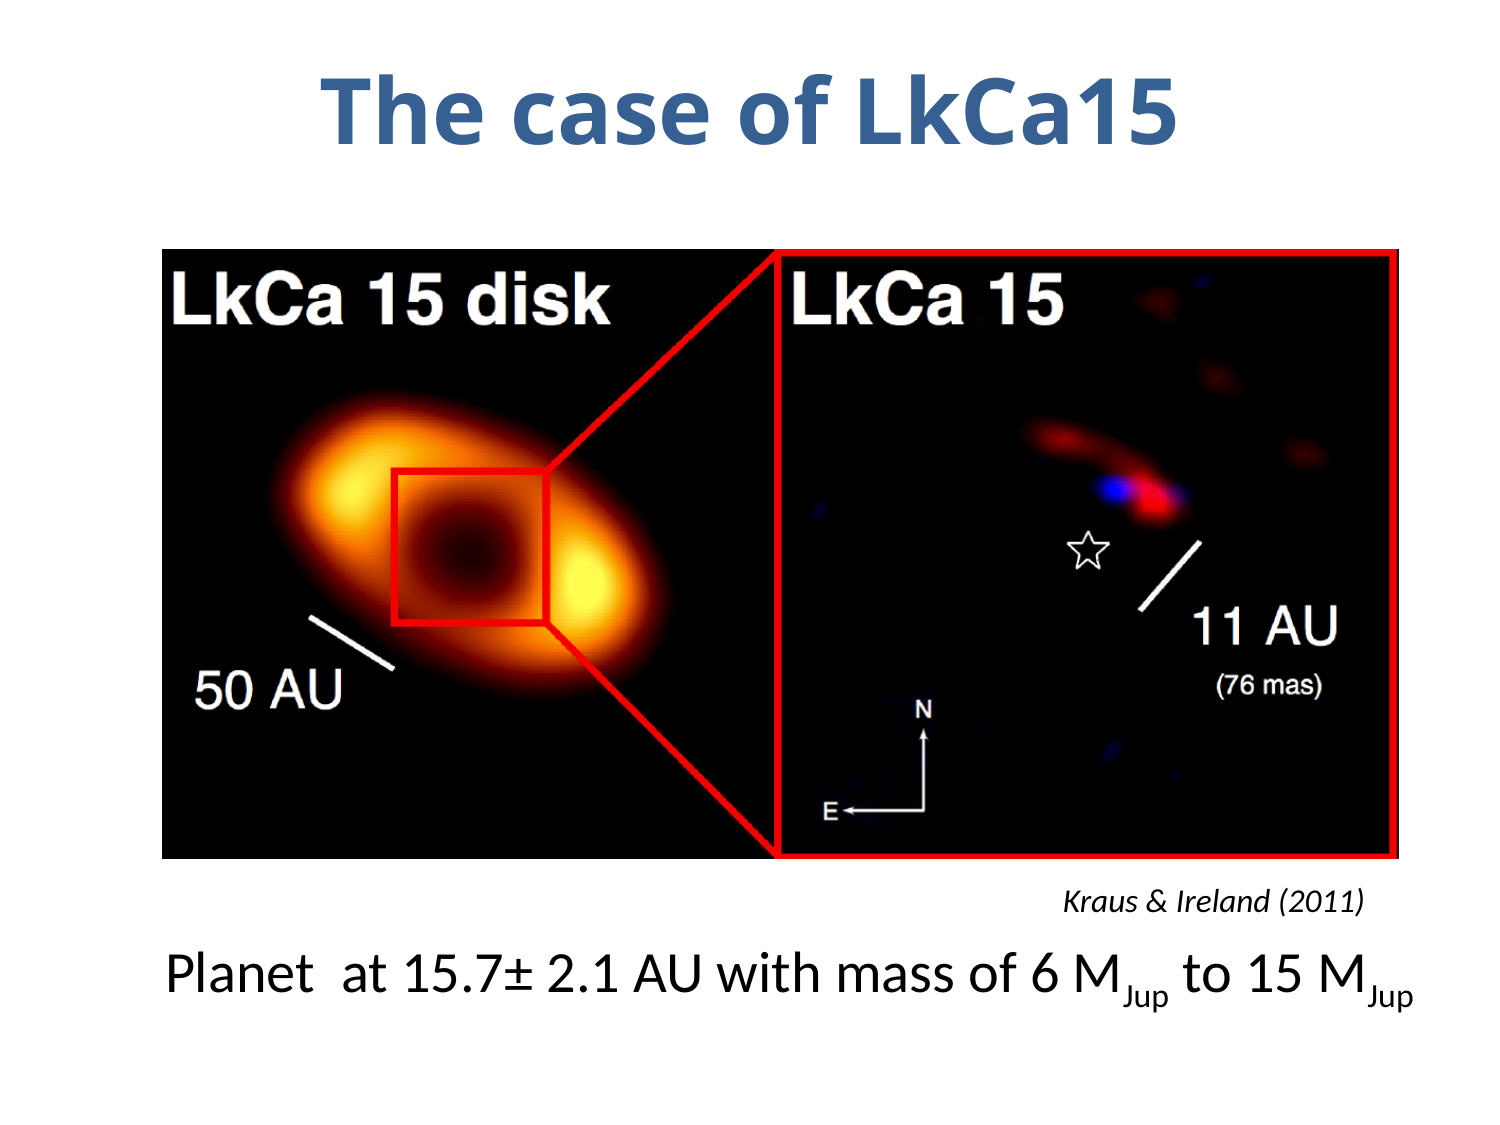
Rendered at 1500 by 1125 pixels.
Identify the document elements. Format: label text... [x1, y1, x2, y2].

text_box Kraus & Ireland (2011) [1048, 871, 1400, 926]
title The case of LkCa15 [75, 45, 1425, 233]
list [161, 249, 1400, 859]
text_box Planet at 15.7± 2.1 AU with mass of 6 MJup to 15 MJup [149, 926, 1500, 1032]
